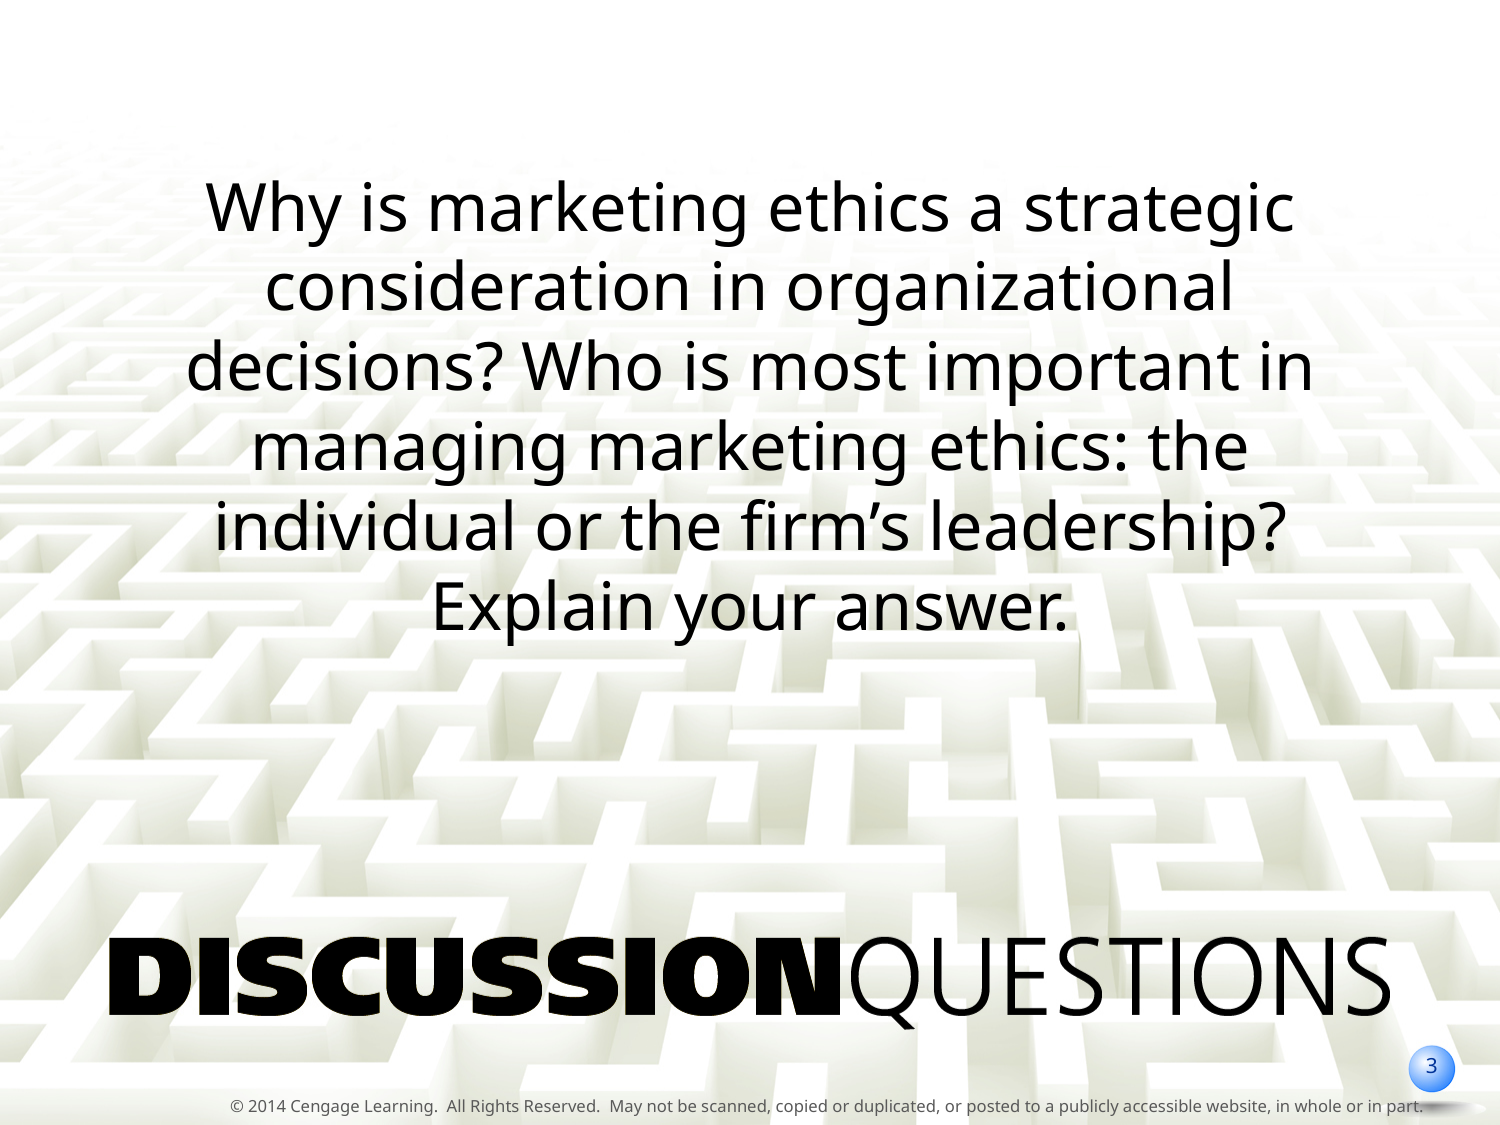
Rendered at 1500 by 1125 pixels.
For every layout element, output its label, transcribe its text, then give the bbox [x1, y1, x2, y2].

list Why is marketing ethics a strategic consideration in organizational decisions? Who is most important in managing marketing ethics: the individual or the firm’s leadership? Explain your answer. [168, 26, 1334, 782]
slide_number 3 [1386, 1037, 1478, 1097]
picture [0, 0, 1500, 1125]
